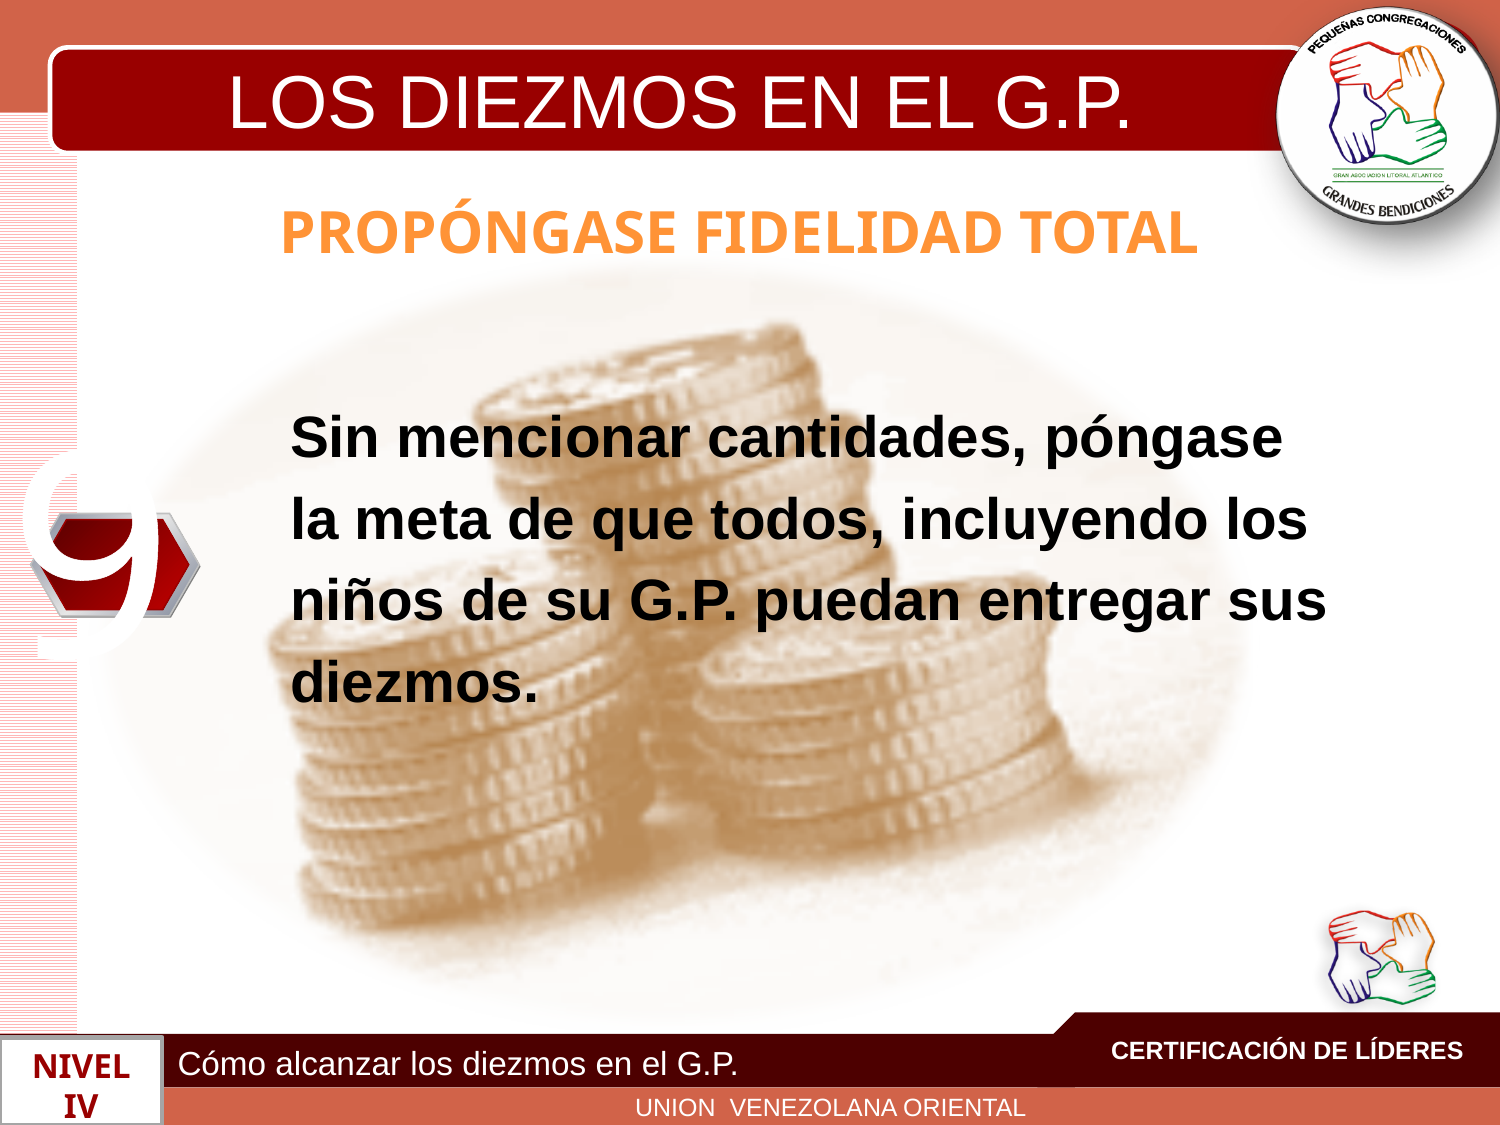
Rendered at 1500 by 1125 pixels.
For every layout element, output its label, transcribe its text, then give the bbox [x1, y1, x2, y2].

text_box PROPÓNGASE FIDELIDAD TOTAL [264, 187, 1215, 248]
picture [1324, 910, 1436, 1006]
list Sin mencionar cantidades, póngase la meta de que todos, incluyendo los niños de su G.P. puedan entregar sus diezmos. [1265, 299, 1351, 1010]
footer UNION VENEZOLANA ORIENTAL [162, 1095, 1500, 1125]
picture [87, 249, 1261, 1012]
title LOS DIEZMOS EN EL G.P. [74, 52, 1258, 145]
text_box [0, 362, 201, 727]
text_box NIVEL IV [0, 1096, 162, 1125]
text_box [0, 1012, 1500, 1088]
picture [1274, 6, 1500, 226]
